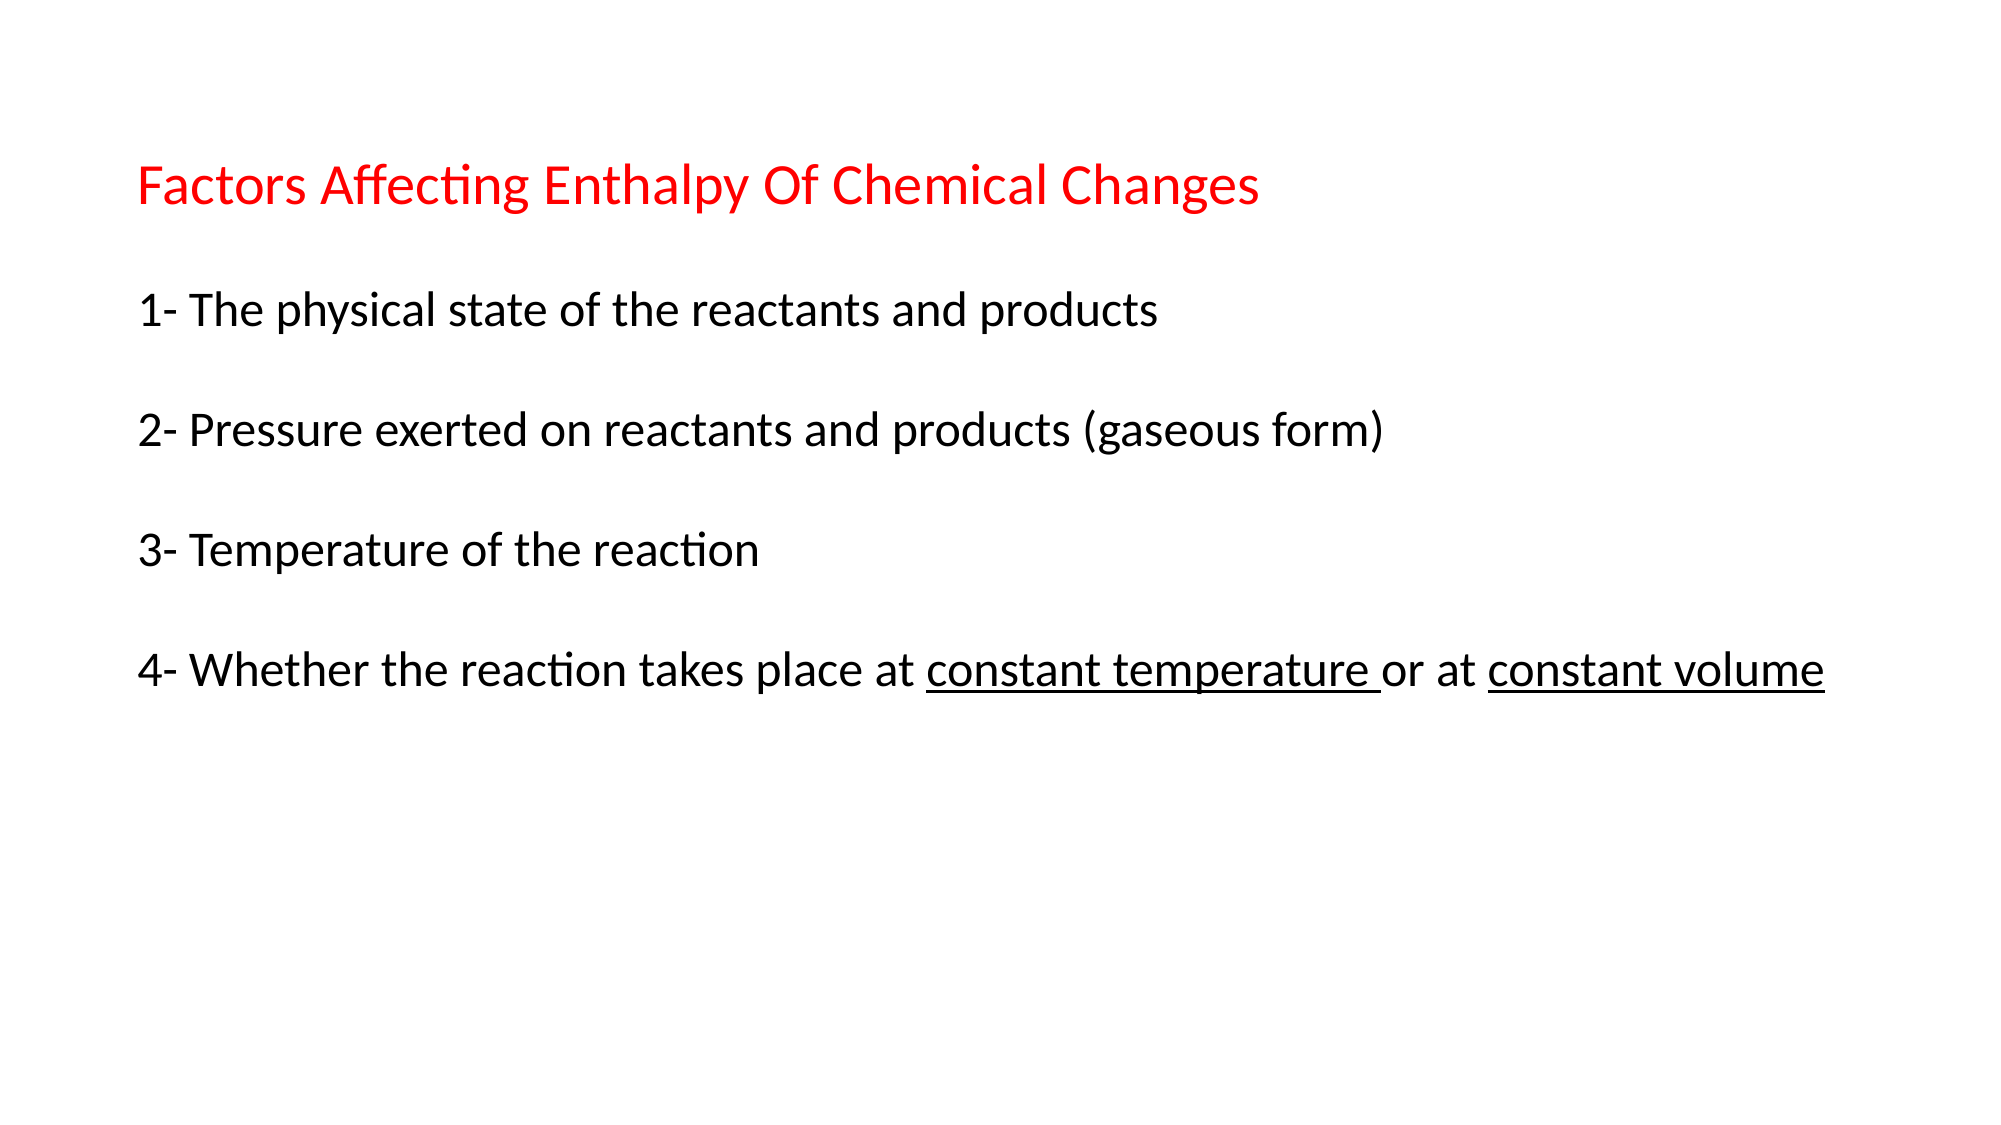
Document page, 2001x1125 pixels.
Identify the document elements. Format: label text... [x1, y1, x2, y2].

text_box Factors Affecting Enthalpy Of Chemical Changes 1- The physical state of the reactants and products 2- Pressure exerted on reactants and products (gaseous form) 3- Temperature of the reaction 4- Whether the reaction takes place at constant temperature or at constant volume [122, 139, 1840, 704]
